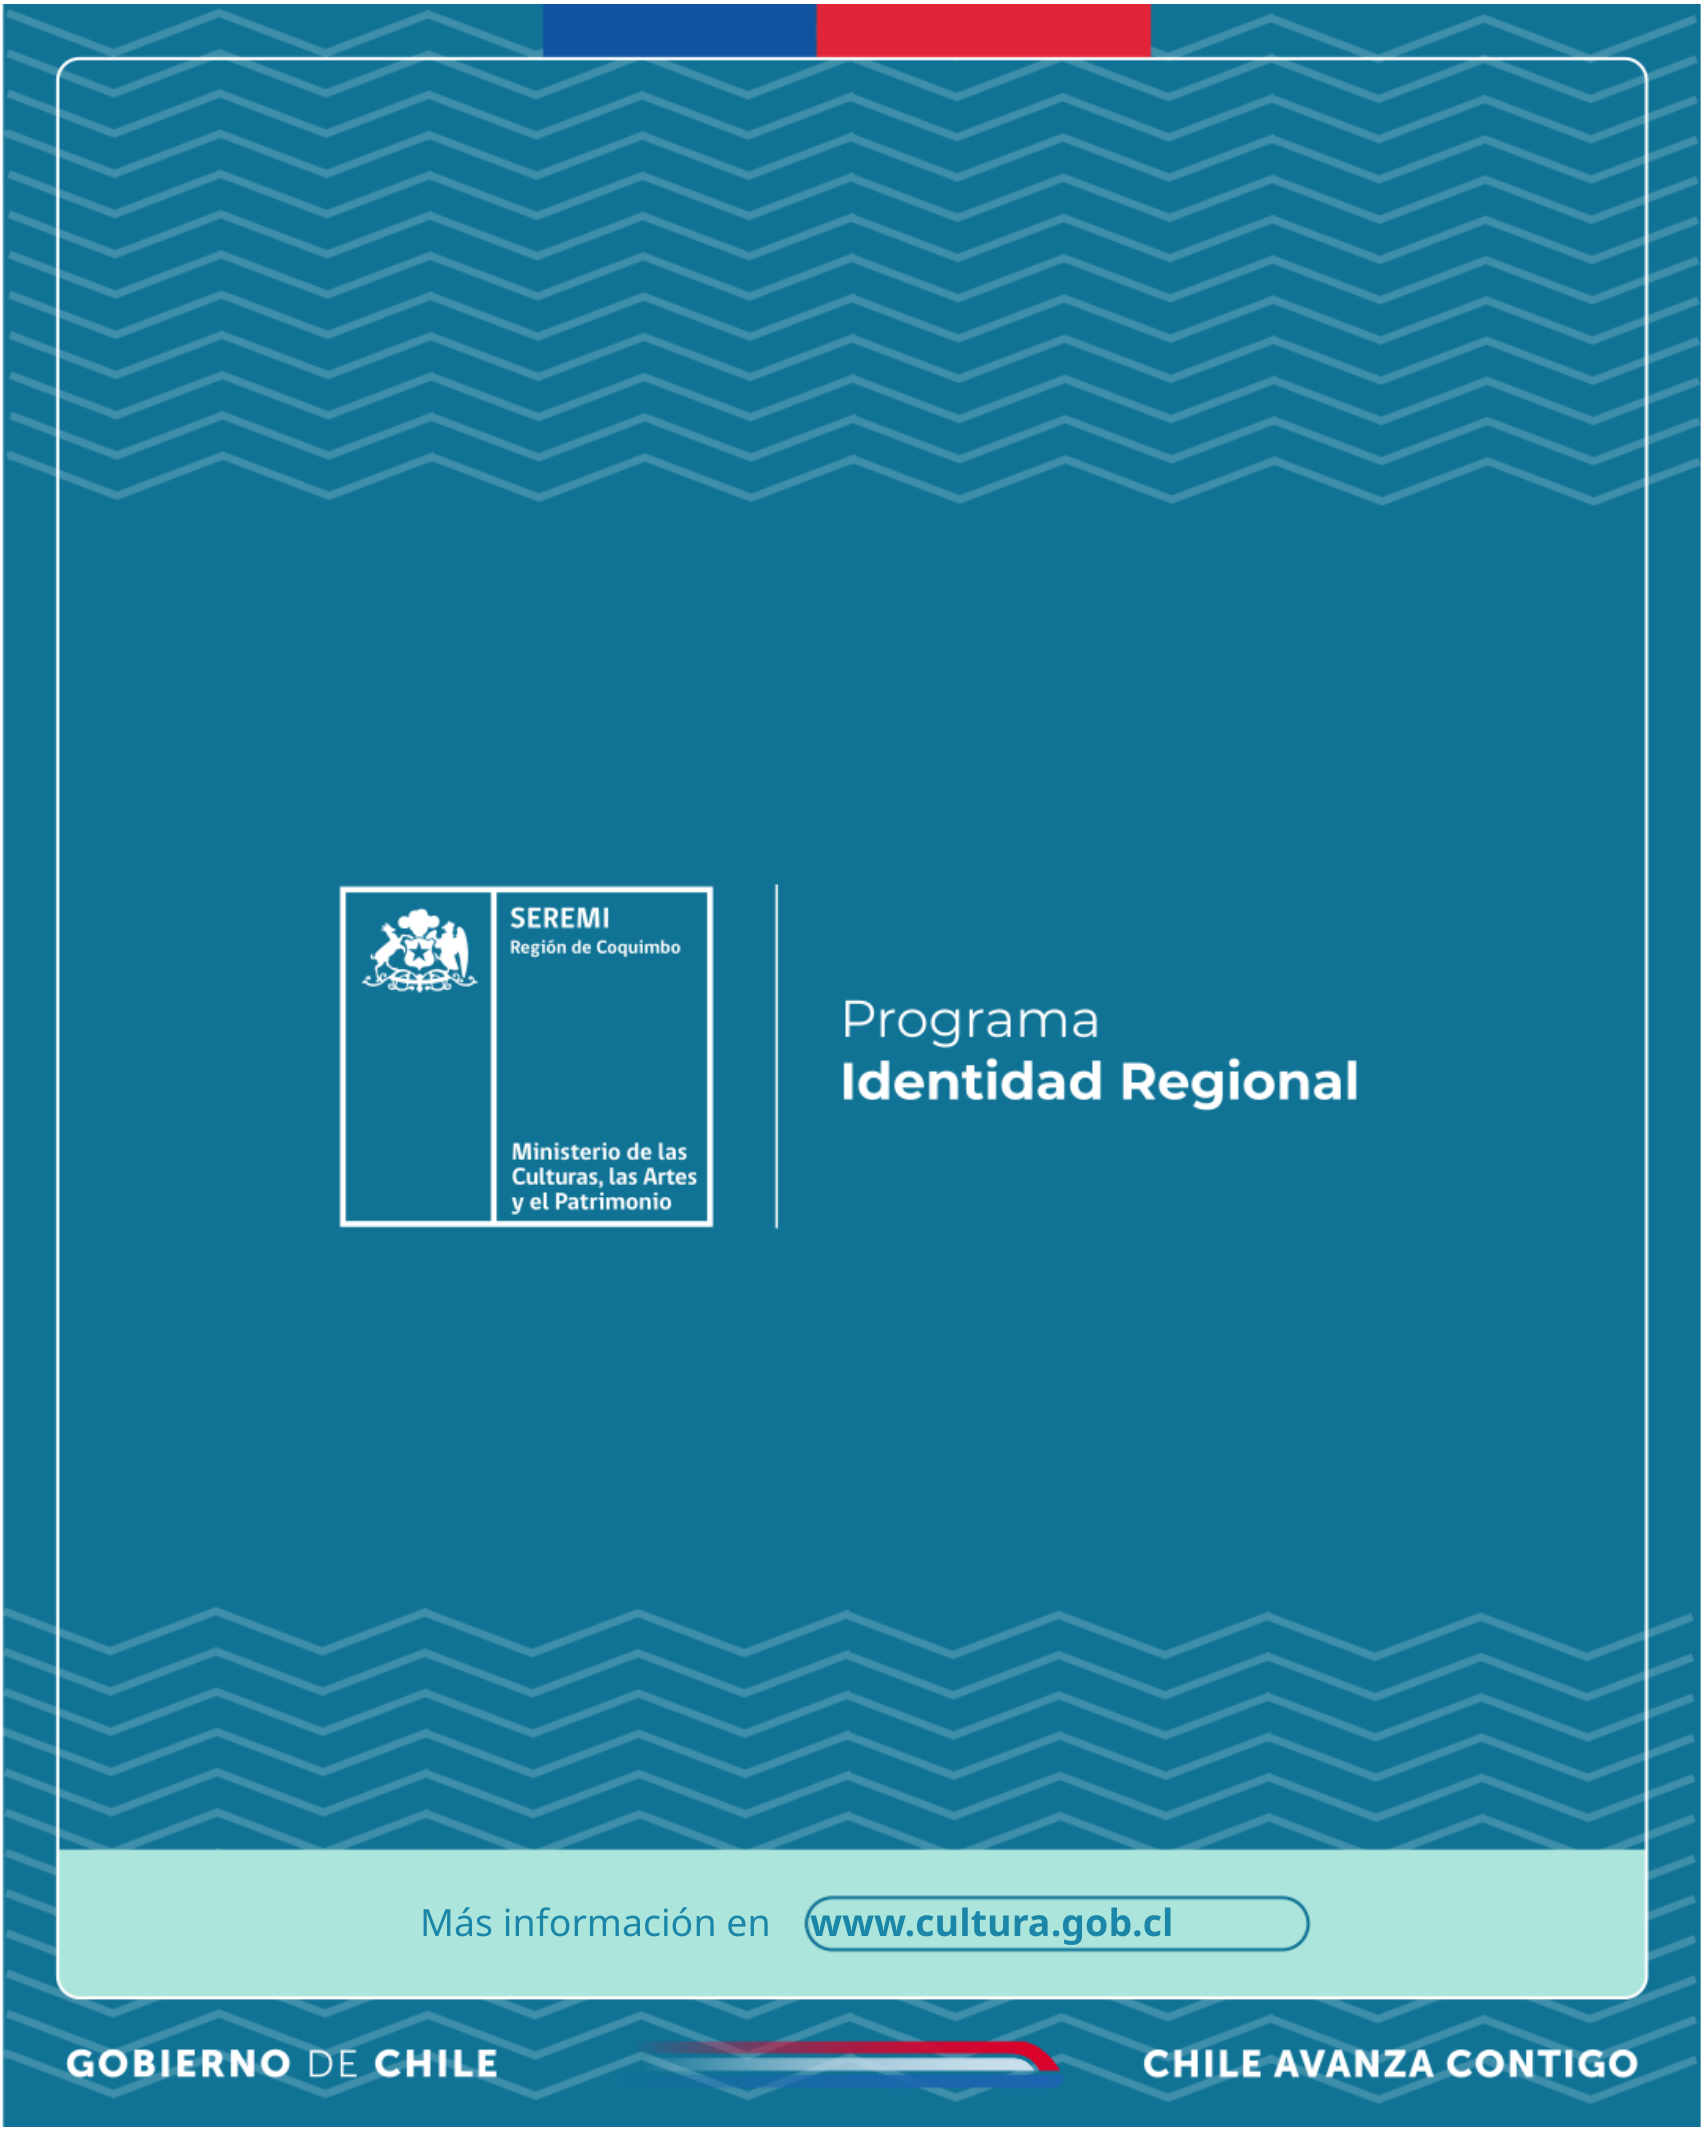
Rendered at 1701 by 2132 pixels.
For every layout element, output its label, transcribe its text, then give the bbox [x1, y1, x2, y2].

text_box Más información en www.cultura.gob.cl [405, 1891, 1426, 1952]
